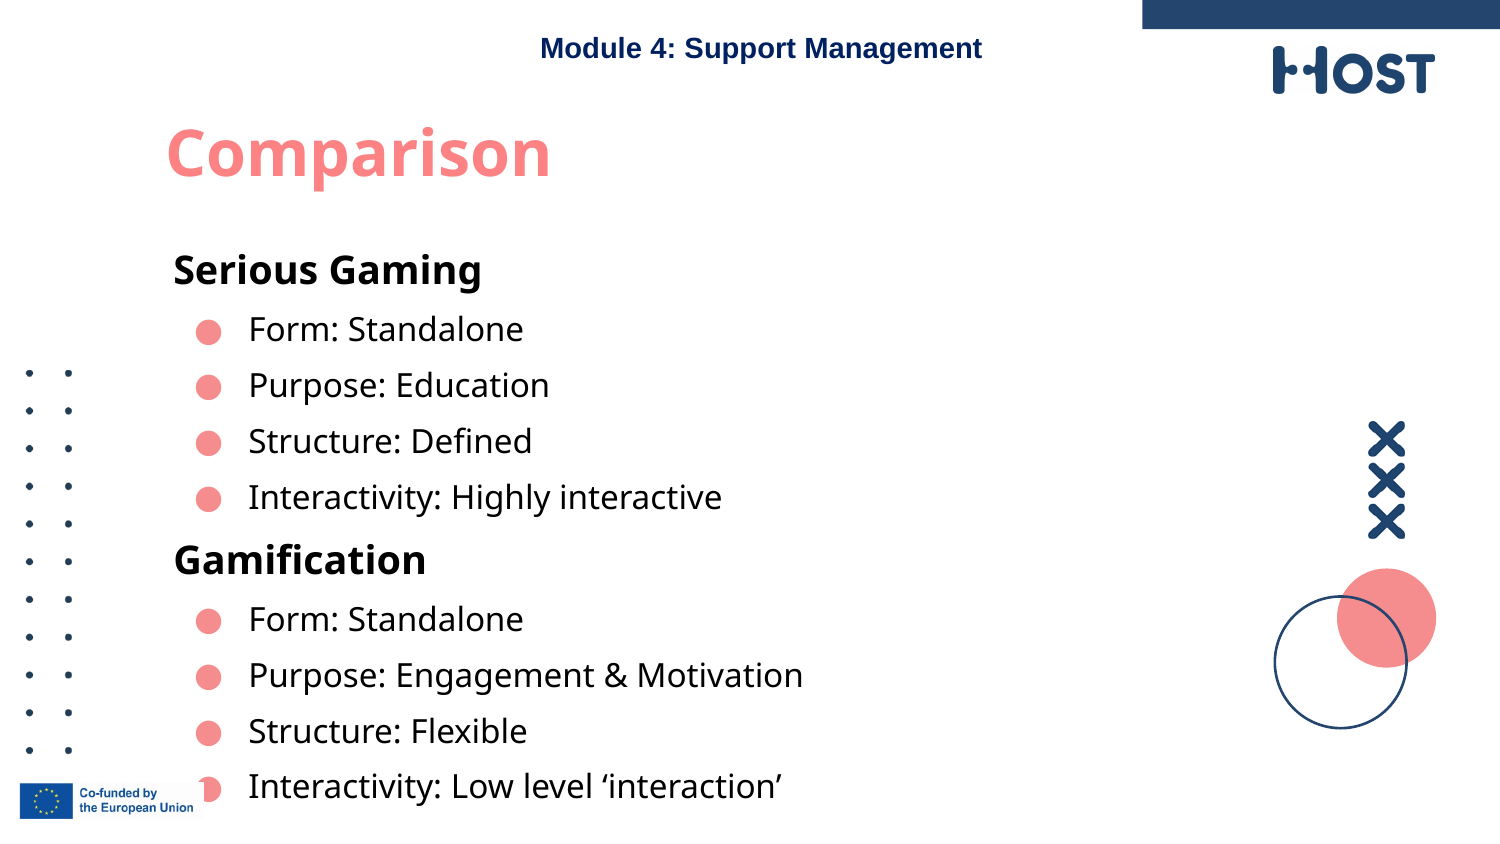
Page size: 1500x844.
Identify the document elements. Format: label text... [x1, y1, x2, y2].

picture [1273, 46, 1435, 94]
text_box Serious Gaming Form: Standalone Purpose: Education Structure: Defined Interactivity: Highly interactive Gamification Form: Standalone Purpose: Engagement & Motivation Structure: Flexible Interactivity: Low level ‘interaction’ [158, 210, 1207, 736]
text_box Module 4: Support Management [525, 10, 1054, 68]
picture [0, 370, 204, 820]
text_box Comparison [150, 96, 1196, 211]
picture [1368, 421, 1405, 539]
